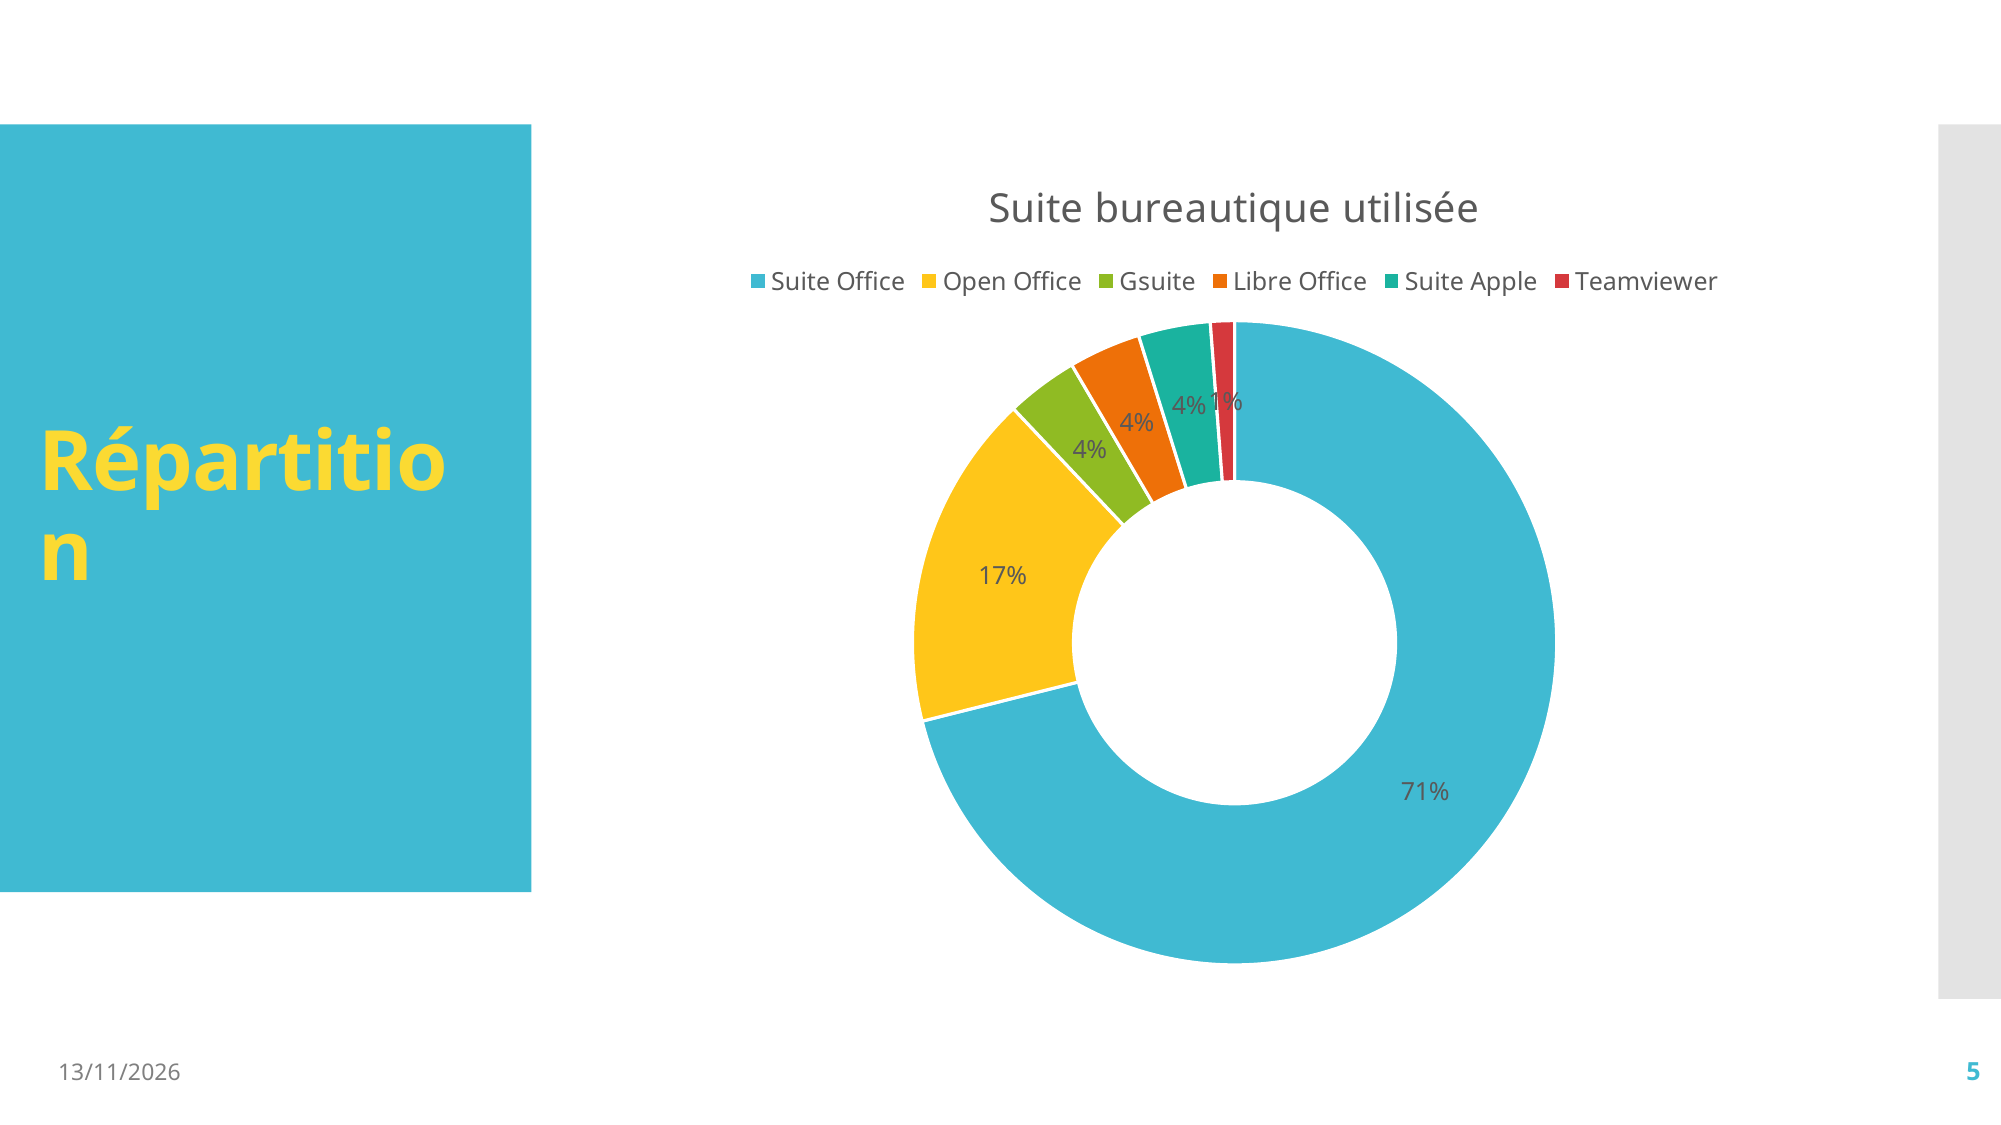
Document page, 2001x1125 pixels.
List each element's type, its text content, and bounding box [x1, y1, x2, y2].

chart [634, 141, 1835, 982]
slide_number 5 [1744, 1042, 1996, 1103]
title Répartition [23, 130, 508, 886]
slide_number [43, 1042, 493, 1103]
